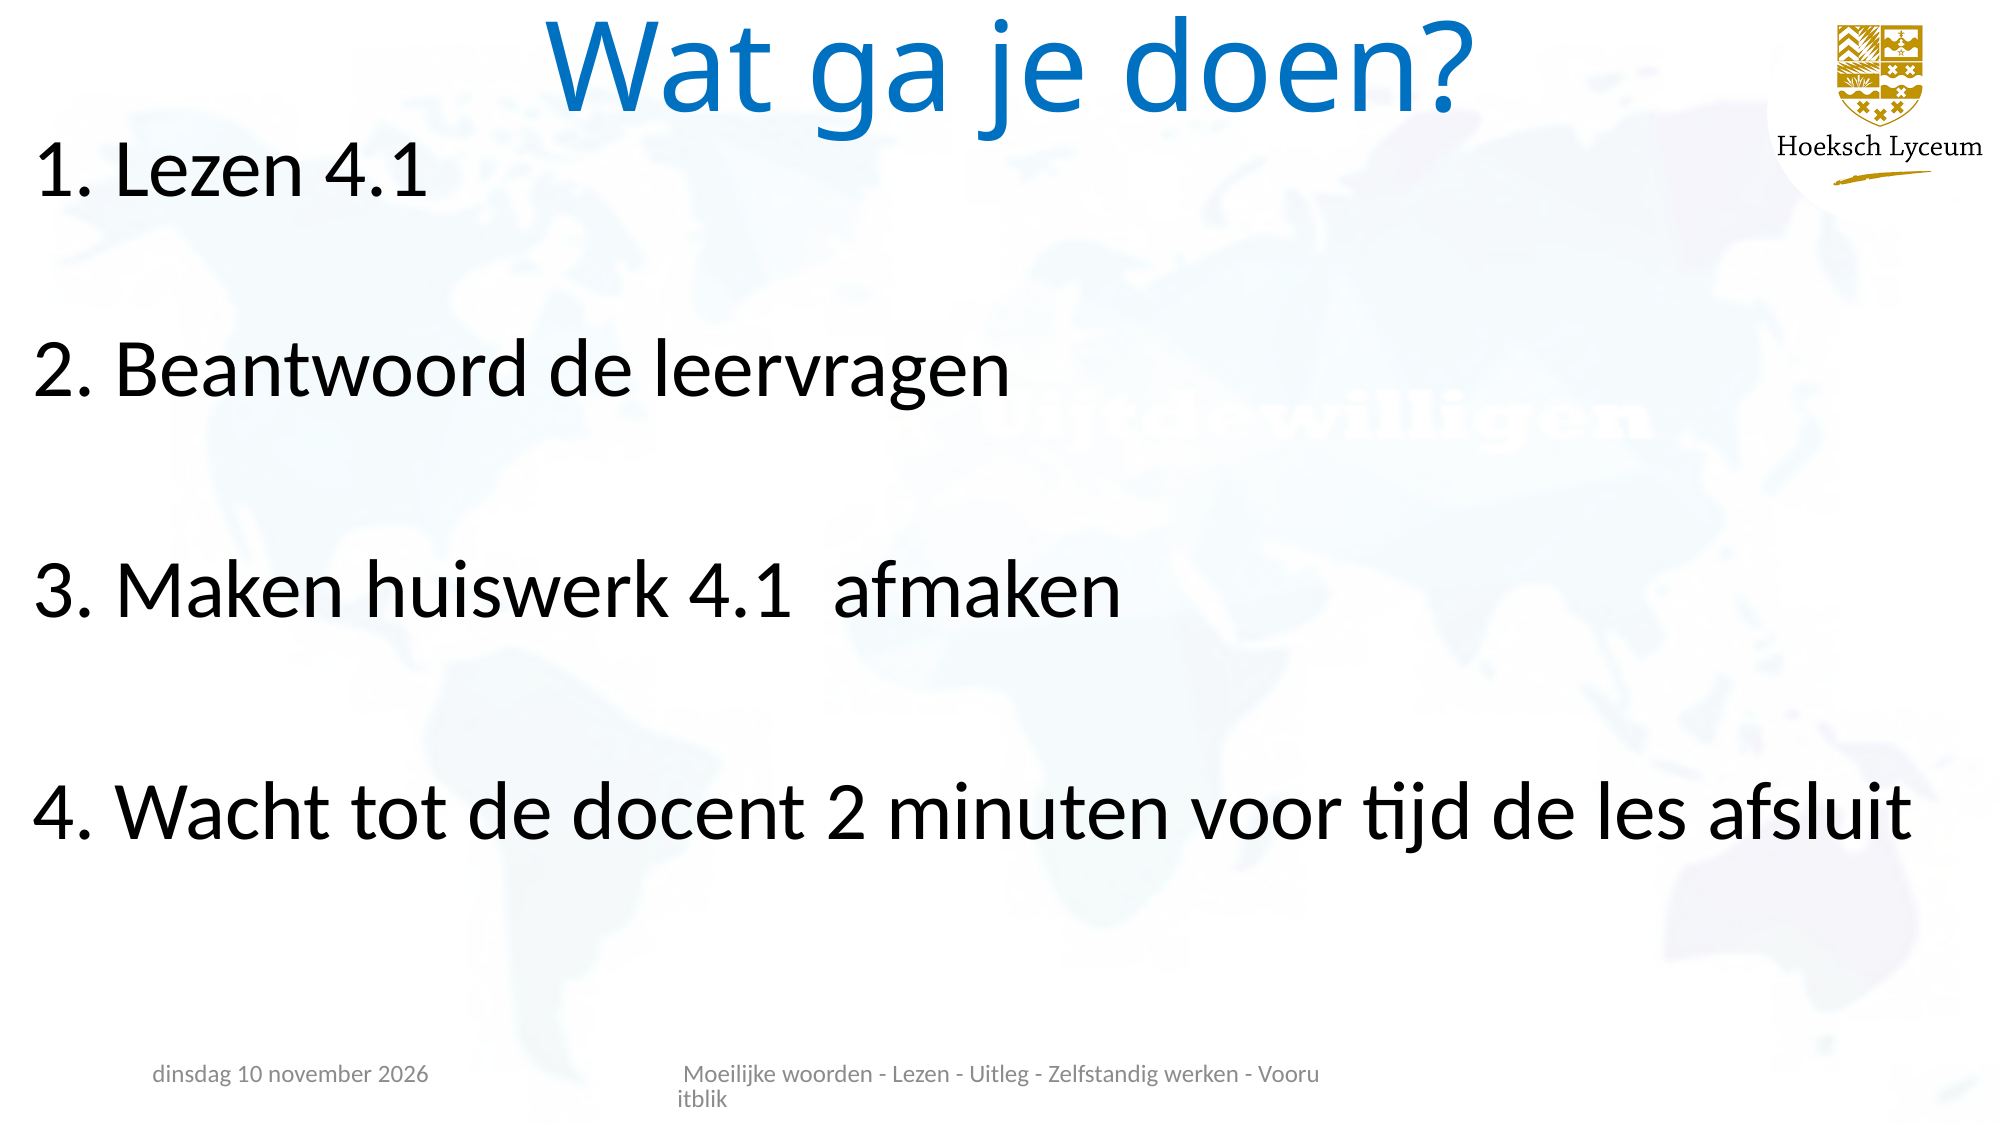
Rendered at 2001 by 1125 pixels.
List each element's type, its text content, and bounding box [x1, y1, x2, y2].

picture [1767, 0, 1991, 225]
title Wat ga je doen? [260, 0, 1761, 116]
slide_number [137, 1042, 588, 1103]
subtitle 1. Lezen 4.1 2. Beantwoord de leervragen 3. Maken huiswerk 4.1 afmaken 4. Wacht tot de docent 2 minuten voor tijd de les afsluit [17, 116, 2000, 1063]
footer Moeilijke woorden - Lezen - Uitleg - Zelfstandig werken - Vooruitblik [662, 1042, 1338, 1103]
